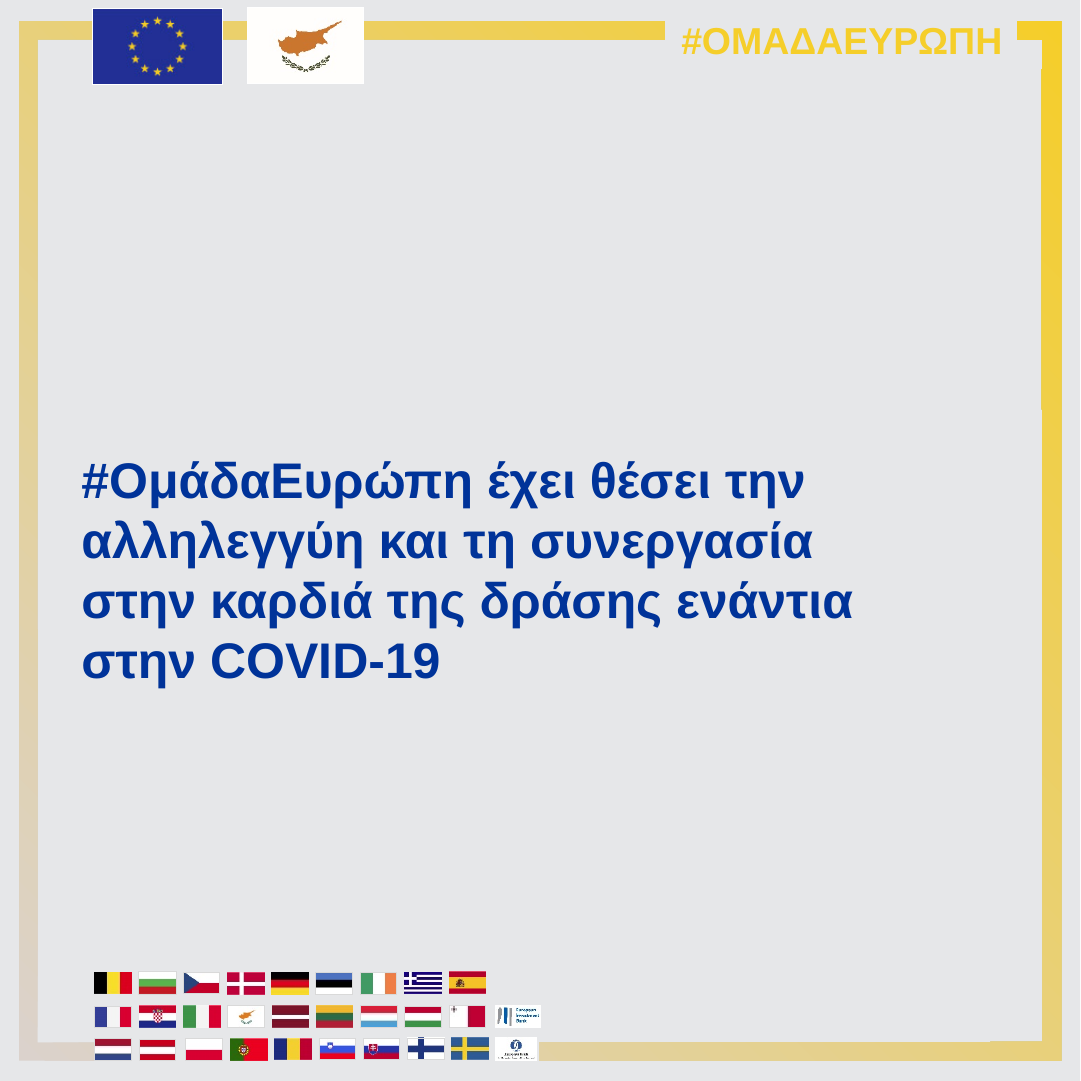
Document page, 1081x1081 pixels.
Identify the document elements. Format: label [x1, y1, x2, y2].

picture [0, 0, 1081, 1081]
text_box [92, 8, 541, 1061]
